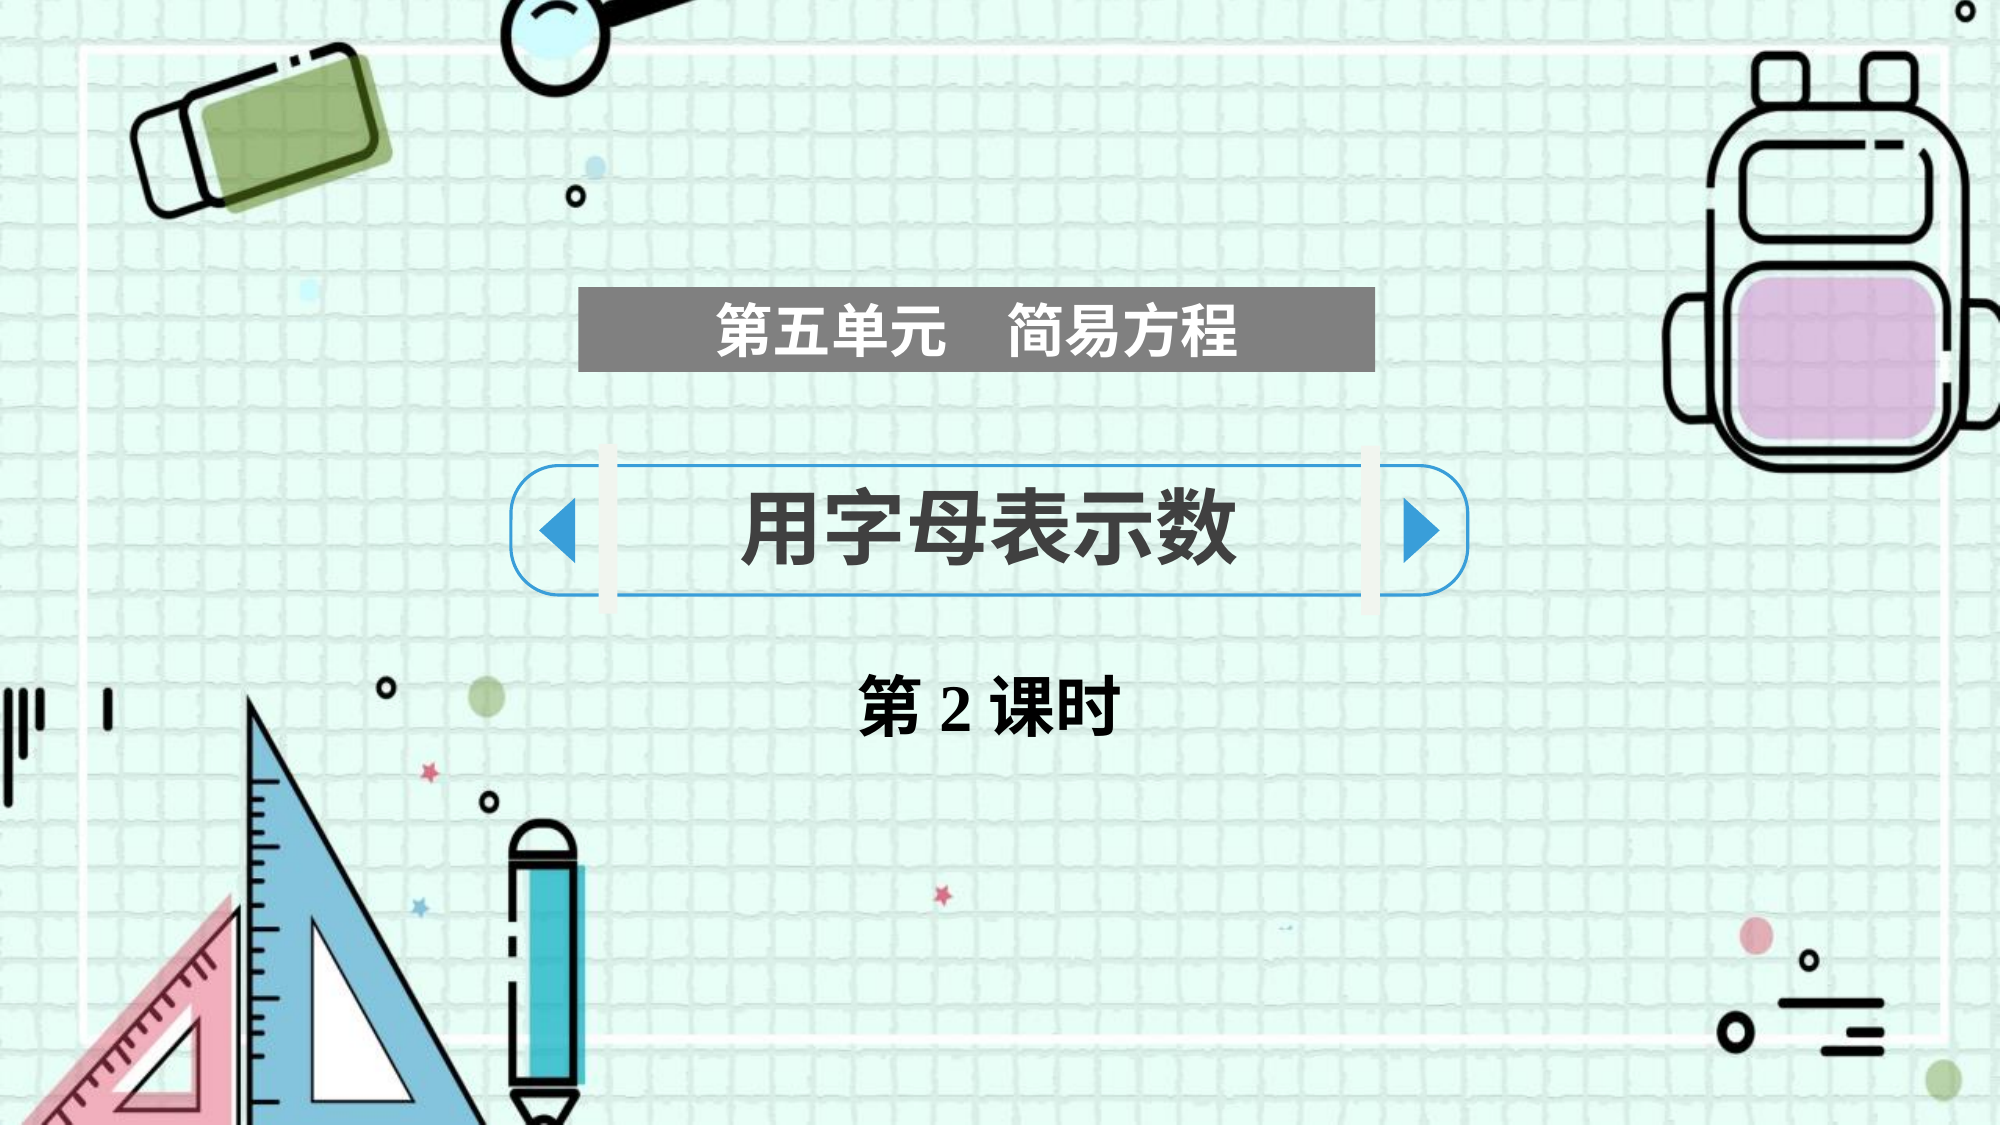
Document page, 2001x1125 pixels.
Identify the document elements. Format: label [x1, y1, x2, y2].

picture [0, 0, 2000, 1125]
text_box [510, 443, 1468, 616]
